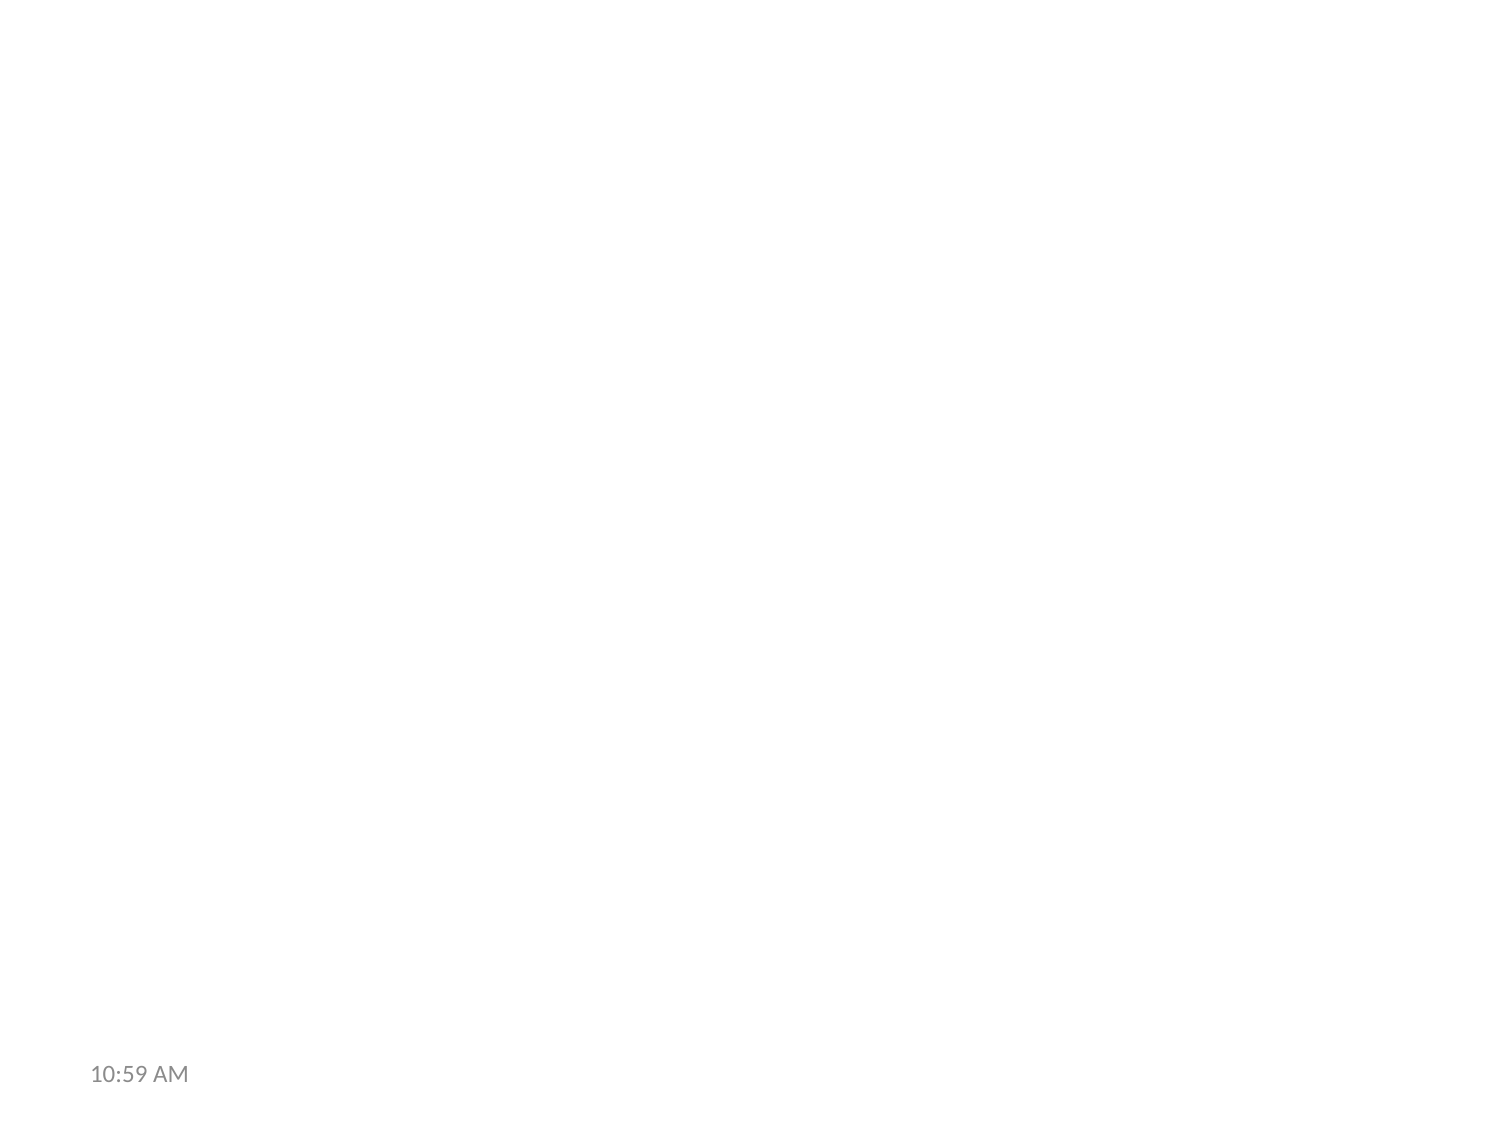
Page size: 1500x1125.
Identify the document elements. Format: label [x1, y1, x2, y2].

slide_number [75, 1042, 425, 1103]
